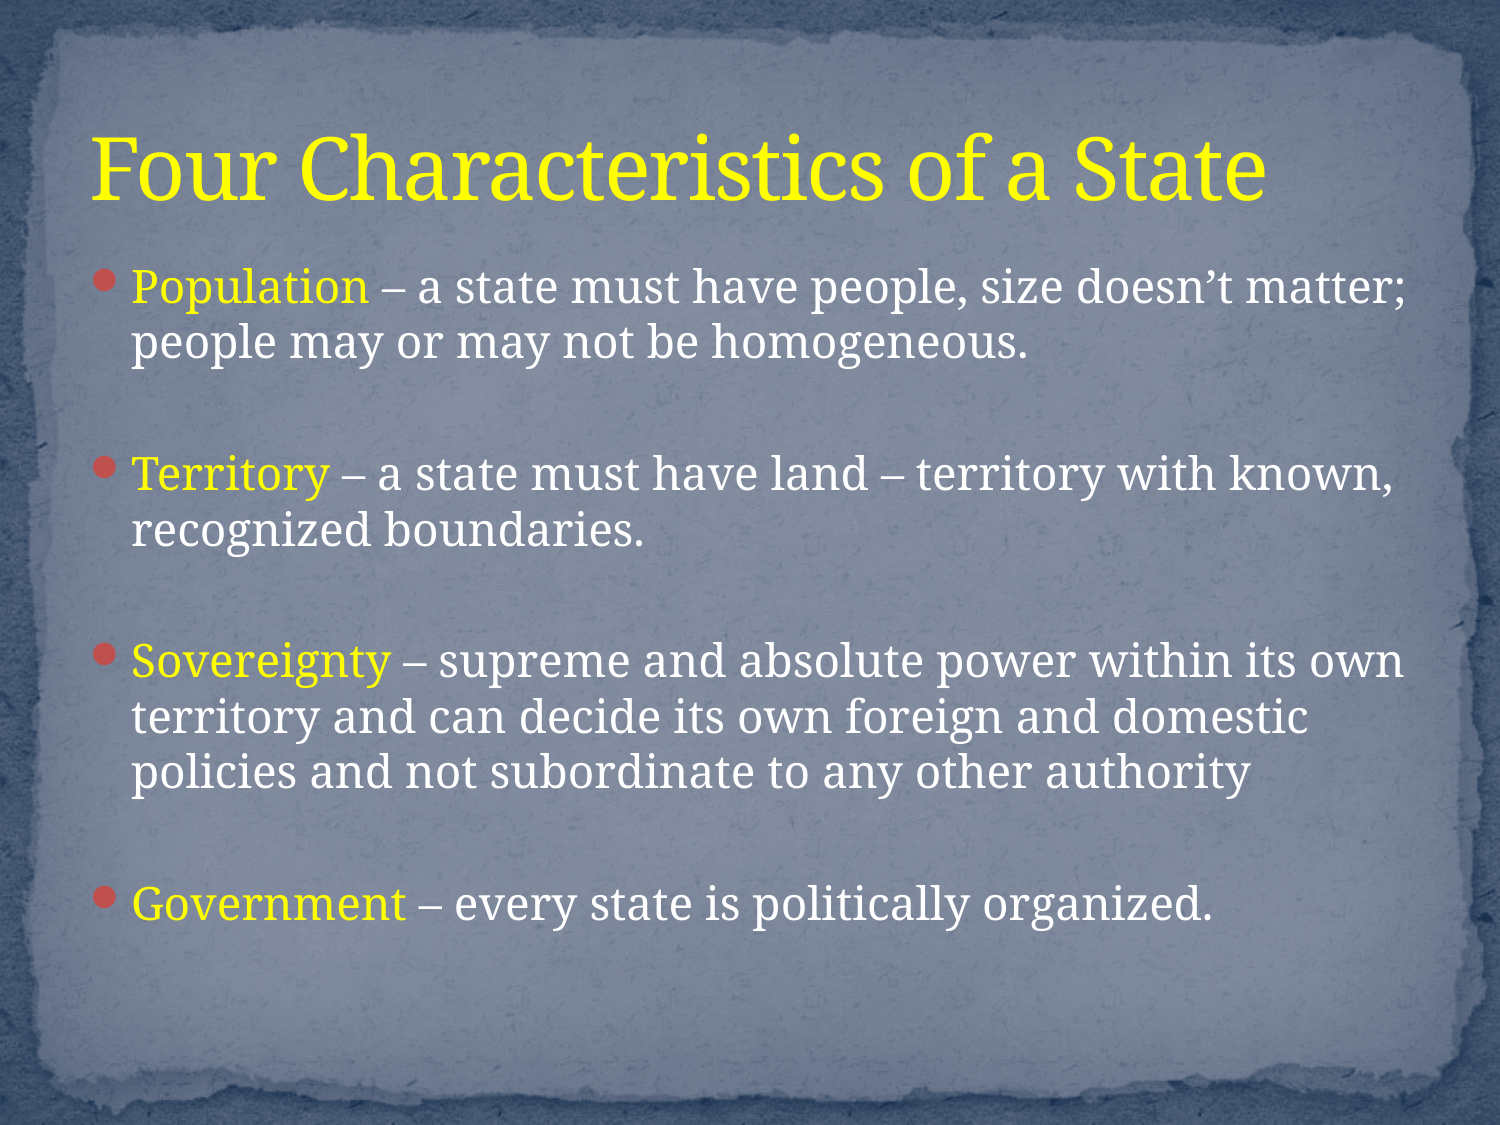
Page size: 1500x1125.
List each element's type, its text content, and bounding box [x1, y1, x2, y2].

list Population – a state must have people, size doesn’t matter; people may or may not be homogeneous. Territory – a state must have land – territory with known, recognized boundaries. Sovereignty – supreme and absolute power within its own territory and can decide its own foreign and domestic policies and not subordinate to any other authority Government – every state is politically organized. [75, 249, 1425, 1000]
title Four Characteristics of a State [74, 24, 1425, 225]
